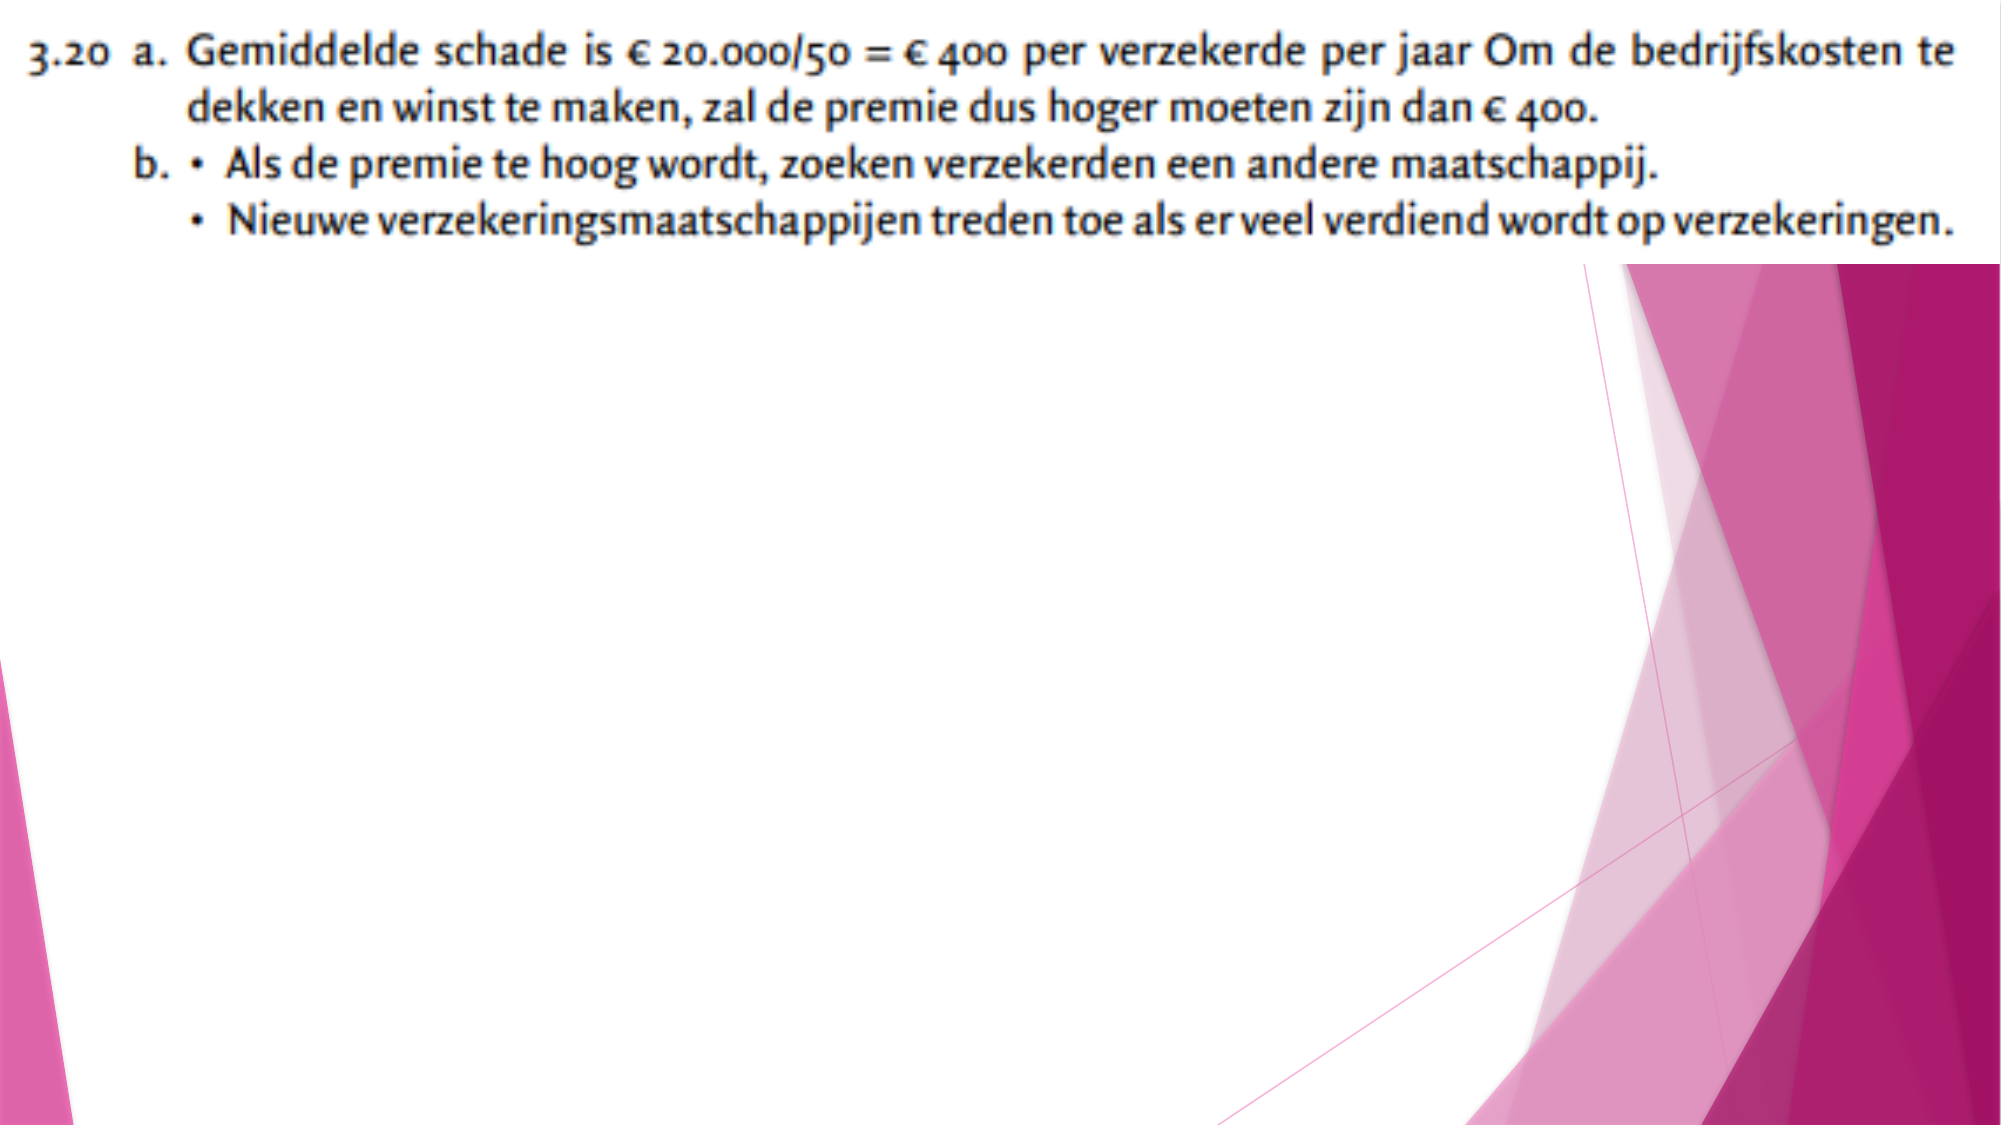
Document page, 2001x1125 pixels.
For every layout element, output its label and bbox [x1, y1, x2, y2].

picture [0, 0, 2000, 265]
